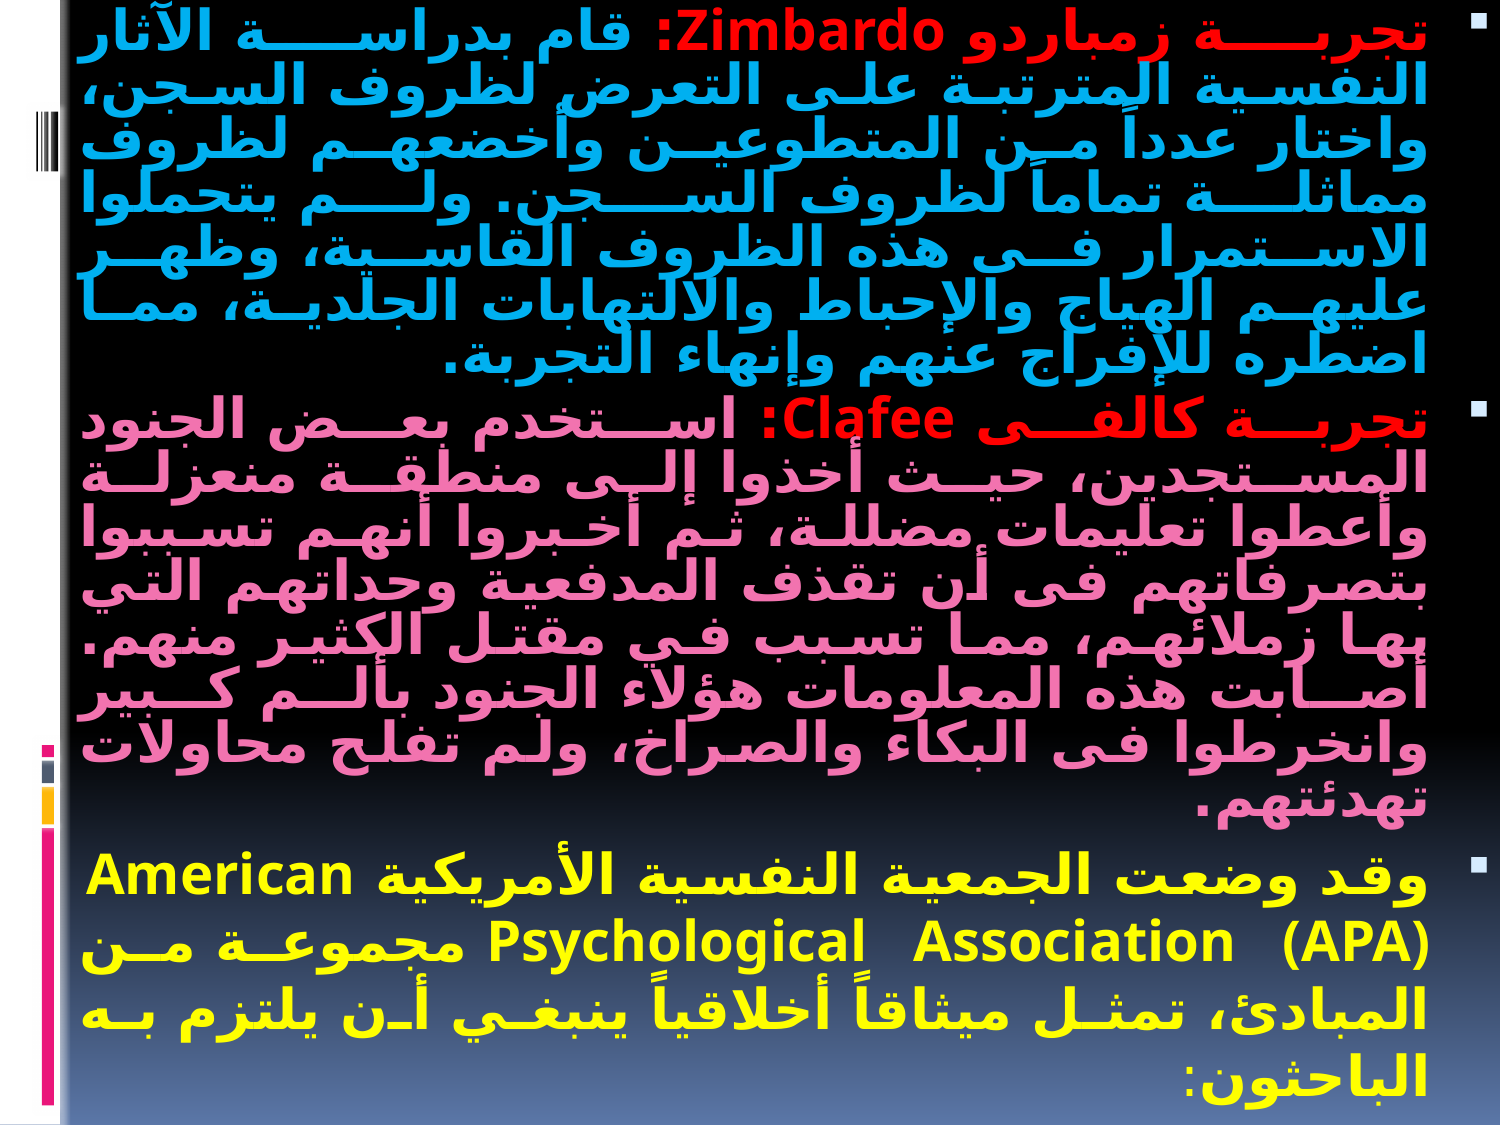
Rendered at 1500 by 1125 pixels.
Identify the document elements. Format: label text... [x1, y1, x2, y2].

list تجربة زمباردو Zimbardo: قام بدراسة الآثار النفسية المترتبة على التعرض لظروف السجن، واختار عدداً من المتطوعين وأخضعهم لظروف مماثلة تماماً لظروف السجن. ولم يتحملوا الاستمرار فى هذه الظروف القاسية، وظهر عليهم الهياج والإحباط والالتهابات الجلدية، مما اضطره للإفراج عنهم وإنهاء التجربة. تجربة كالفى Clafee: استخدم بعض الجنود المستجدين، حيث أخذوا إلى منطقة منعزلة وأعطوا تعليمات مضللة، ثم أخبروا أنهم تسببوا بتصرفاتهم فى أن تقذف المدفعية وحداتهم التي بها زملائهم، مما تسبب في مقتل الكثير منهم. أصابت هذه المعلومات هؤلاء الجنود بألم كبير وانخرطوا فى البكاء والصراخ، ولم تفلح محاولات تهدئتهم. وقد وضعت الجمعية النفسية الأمريكية American Psychological Association (APA) مجموعة من المبادئ، تمثل ميثاقاً أخلاقياً ينبغي أن يلتزم به الباحثون: [64, 0, 1500, 1125]
